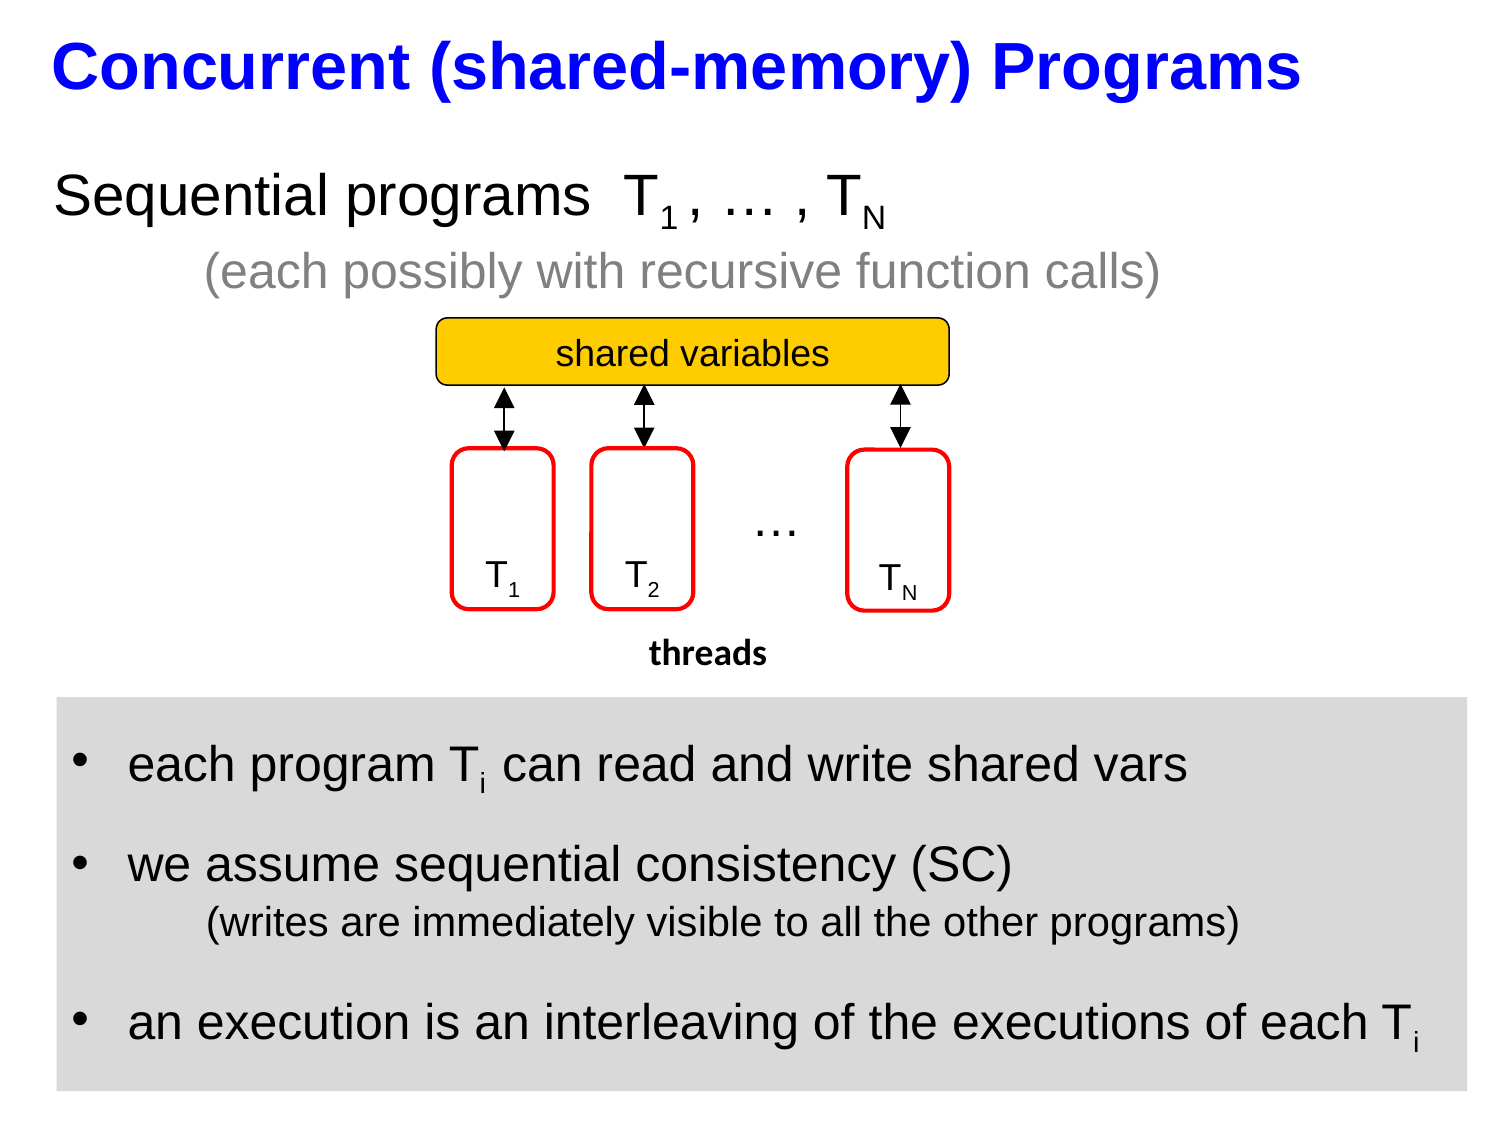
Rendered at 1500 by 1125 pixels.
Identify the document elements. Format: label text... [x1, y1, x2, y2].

list Sequential programs T1 , … , TN (each possibly with recursive function calls) [38, 149, 1500, 319]
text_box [435, 317, 950, 682]
text_box each program Ti can read and write shared vars we assume sequential consistency (SC) (writes are immediately visible to all the other programs) an execution is an interleaving of the executions of each Ti [56, 697, 1468, 1092]
title Concurrent (shared-memory) Programs [0, 0, 1500, 126]
